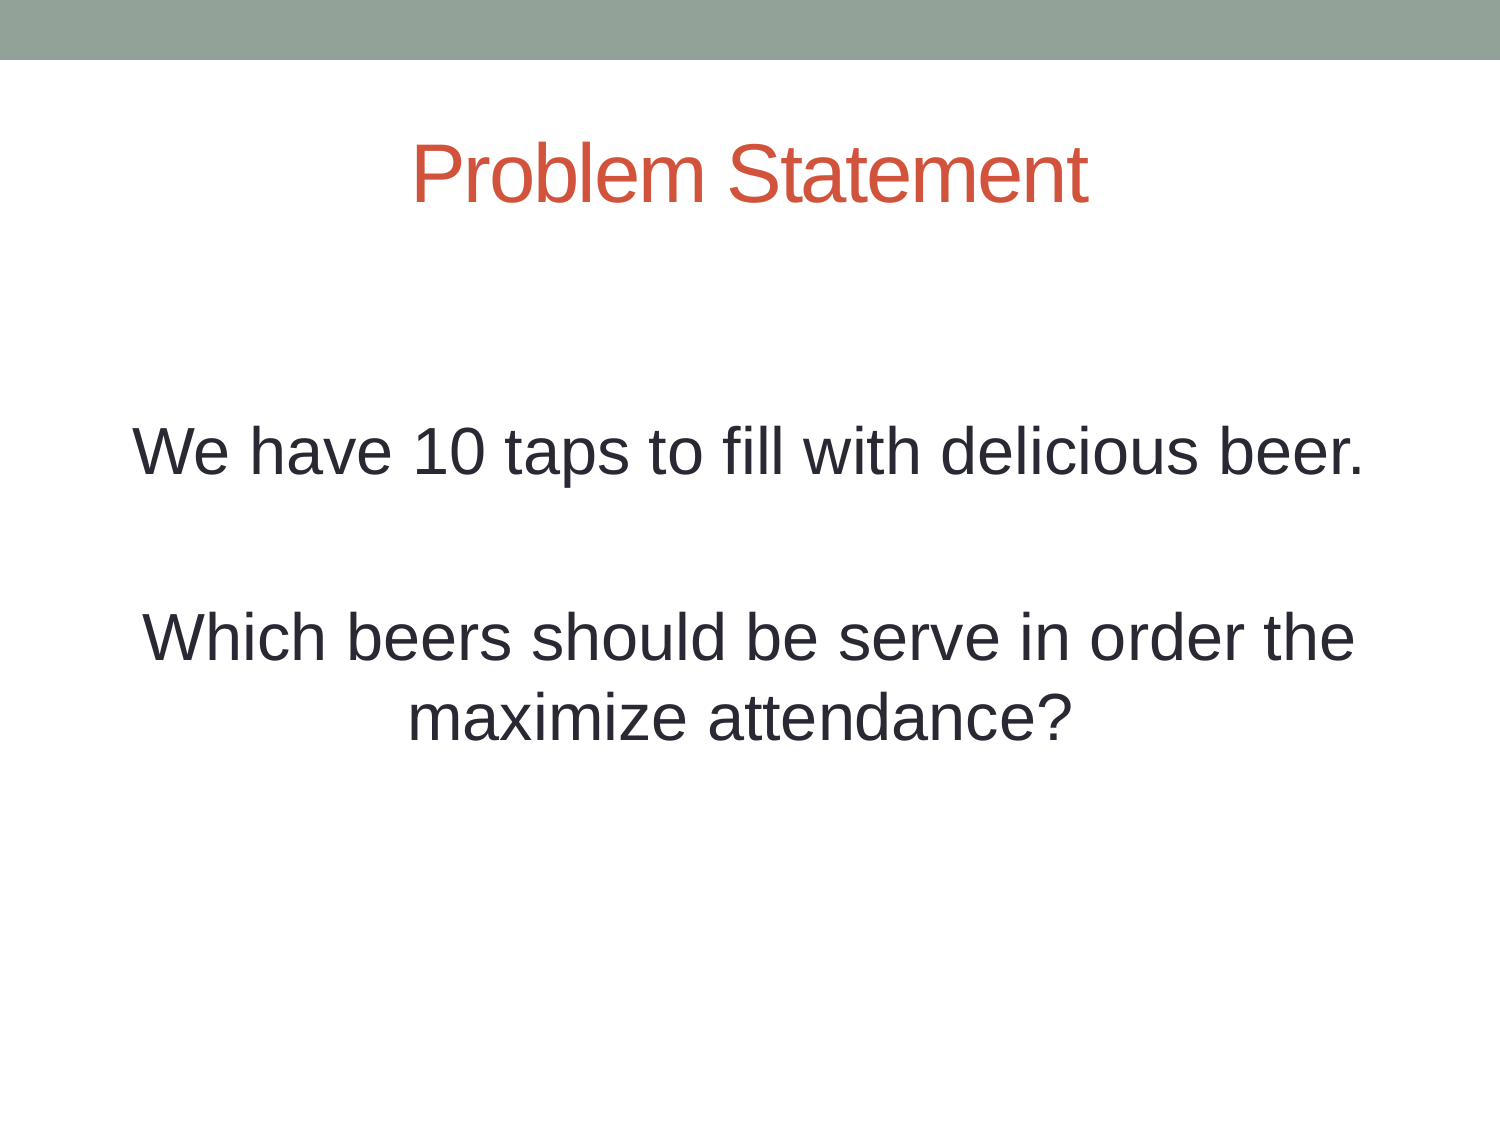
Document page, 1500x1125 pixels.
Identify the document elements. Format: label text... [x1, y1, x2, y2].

list We have 10 taps to fill with delicious beer. Which beers should be serve in order the maximize attendance? [75, 399, 1425, 788]
title Problem Statement [75, 87, 1425, 250]
